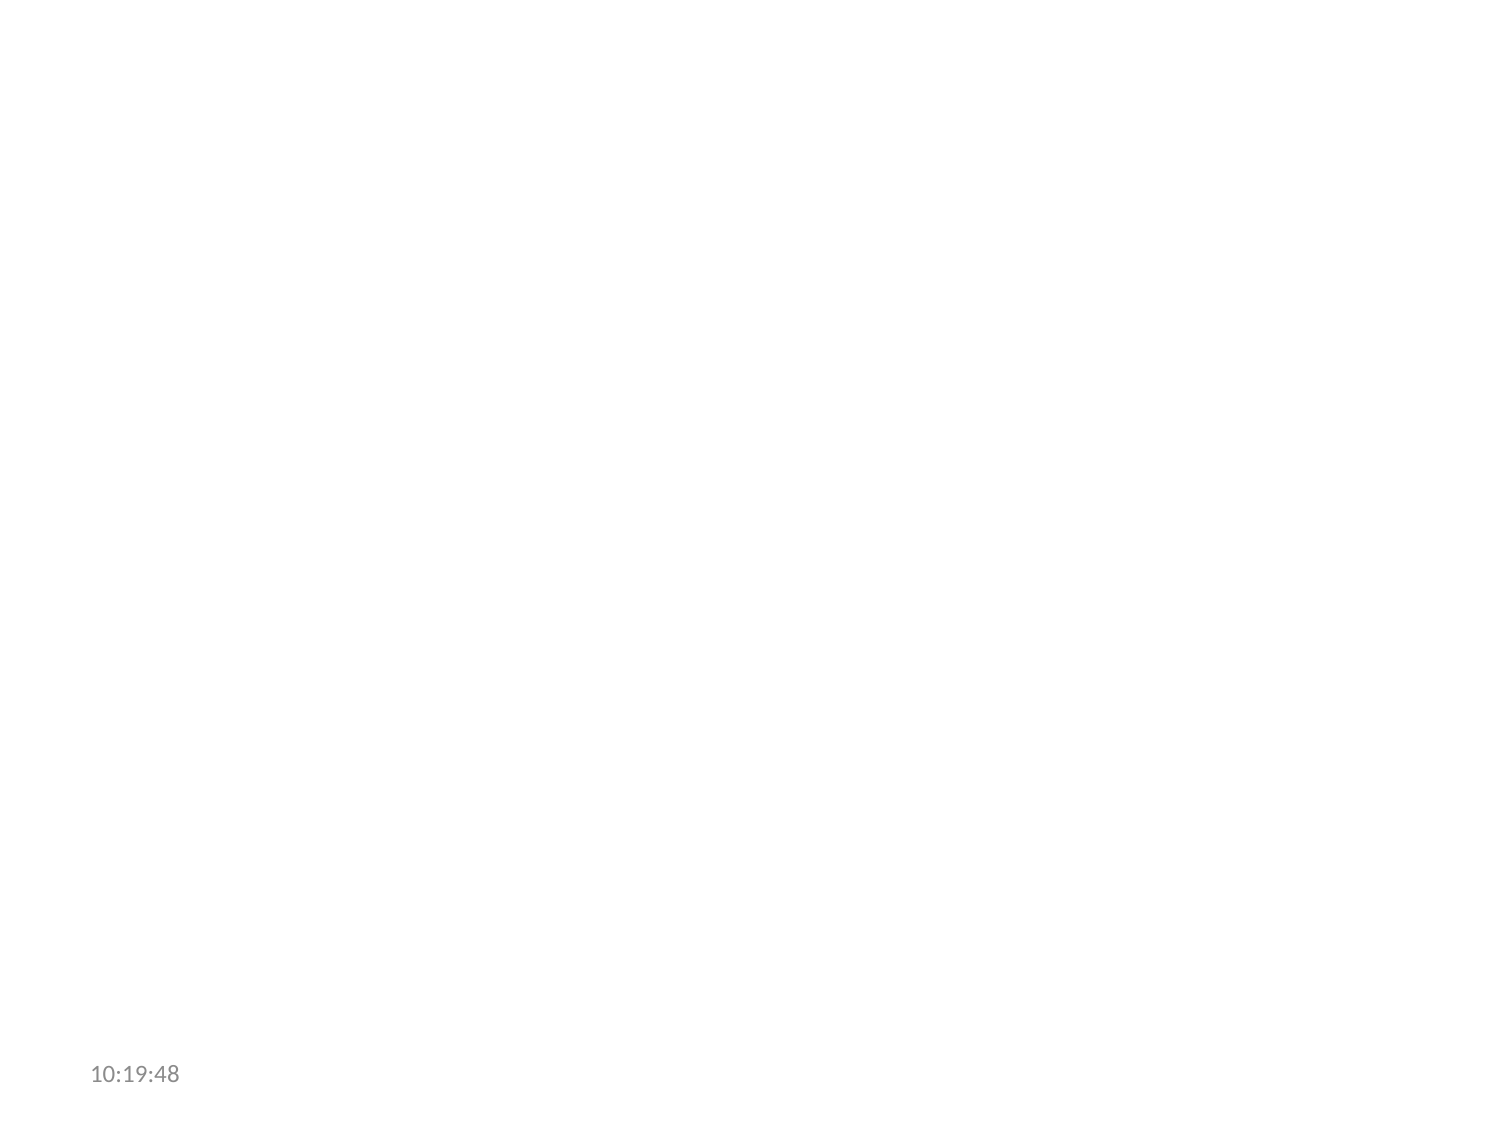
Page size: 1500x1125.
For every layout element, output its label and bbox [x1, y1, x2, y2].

slide_number [75, 1042, 425, 1103]
